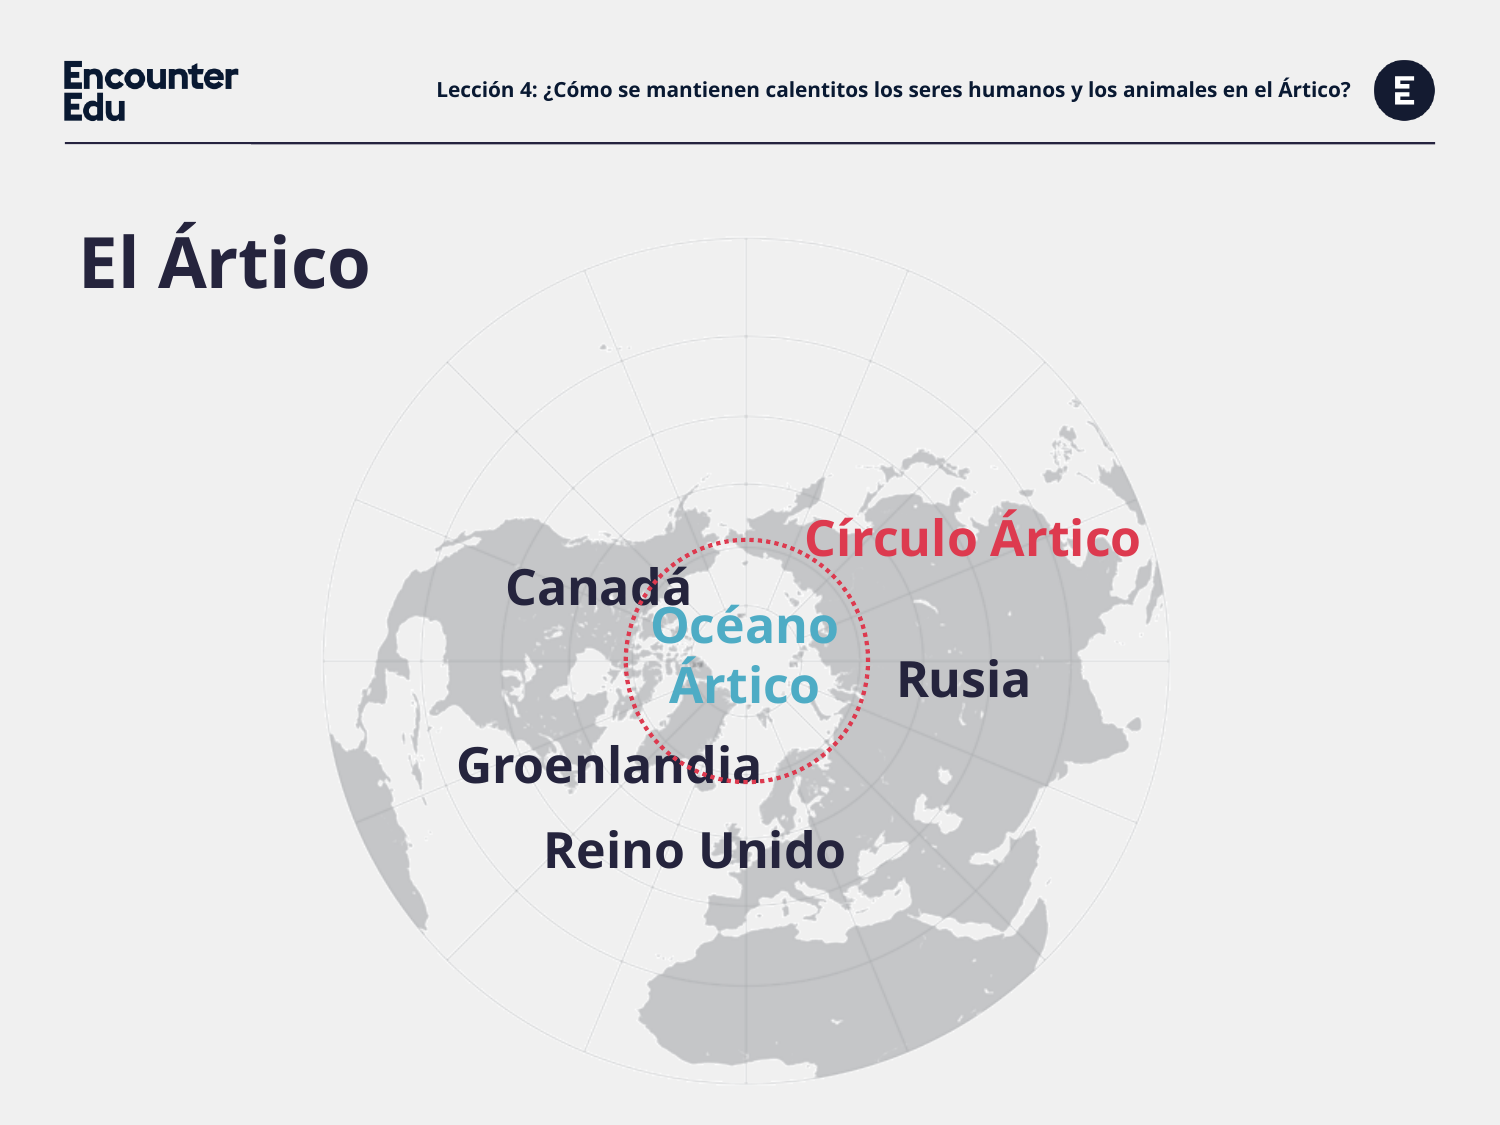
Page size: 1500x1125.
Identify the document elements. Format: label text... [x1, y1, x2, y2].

picture [60, 59, 243, 122]
picture [317, 231, 1177, 1092]
title Lección 4: ¿Cómo se mantienen calentitos los seres humanos y los animales en el Ártico? [297, 67, 1359, 114]
picture [1372, 58, 1436, 122]
text_box El Ártico [71, 212, 925, 320]
